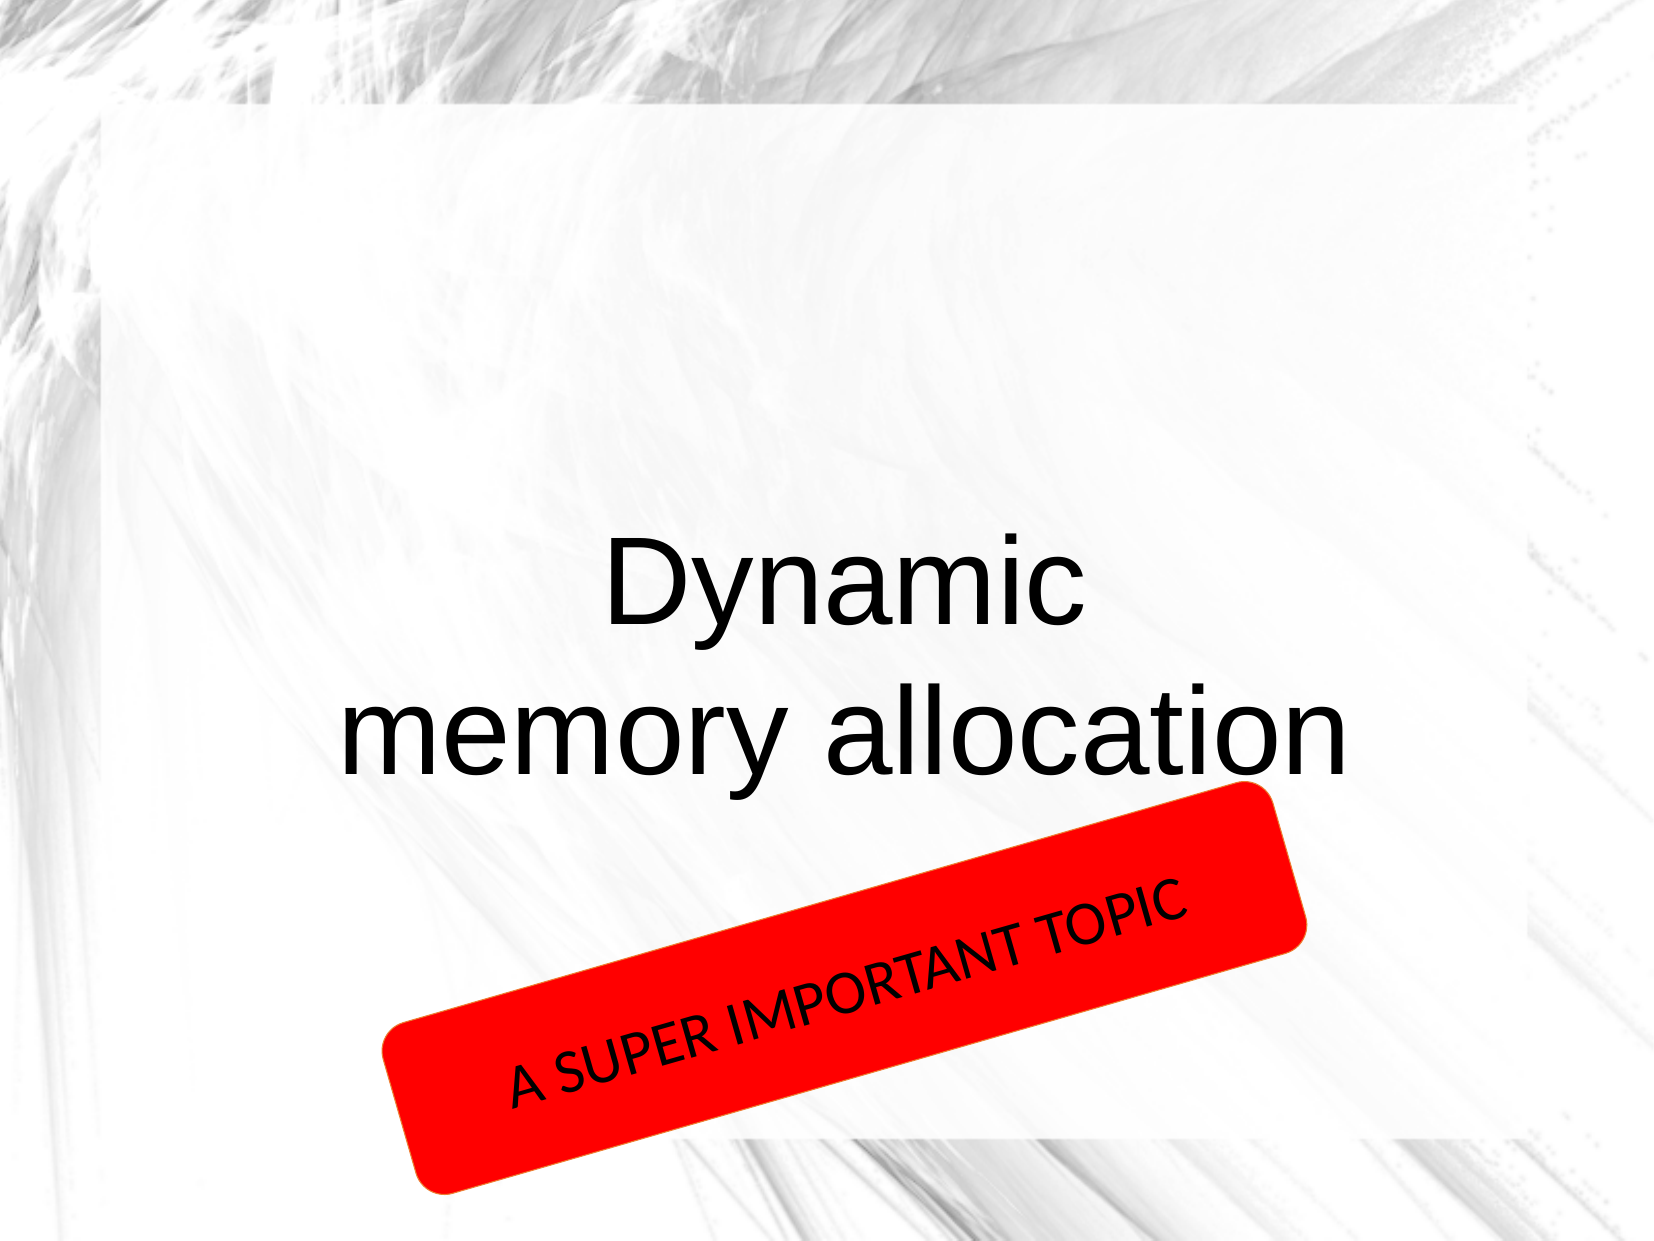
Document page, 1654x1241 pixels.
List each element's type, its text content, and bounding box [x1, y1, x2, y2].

list Dynamic memory allocation [118, 319, 1571, 1109]
text_box A SUPER IMPORTANT TOPIC [381, 781, 1308, 1196]
picture [0, 0, 1654, 1241]
